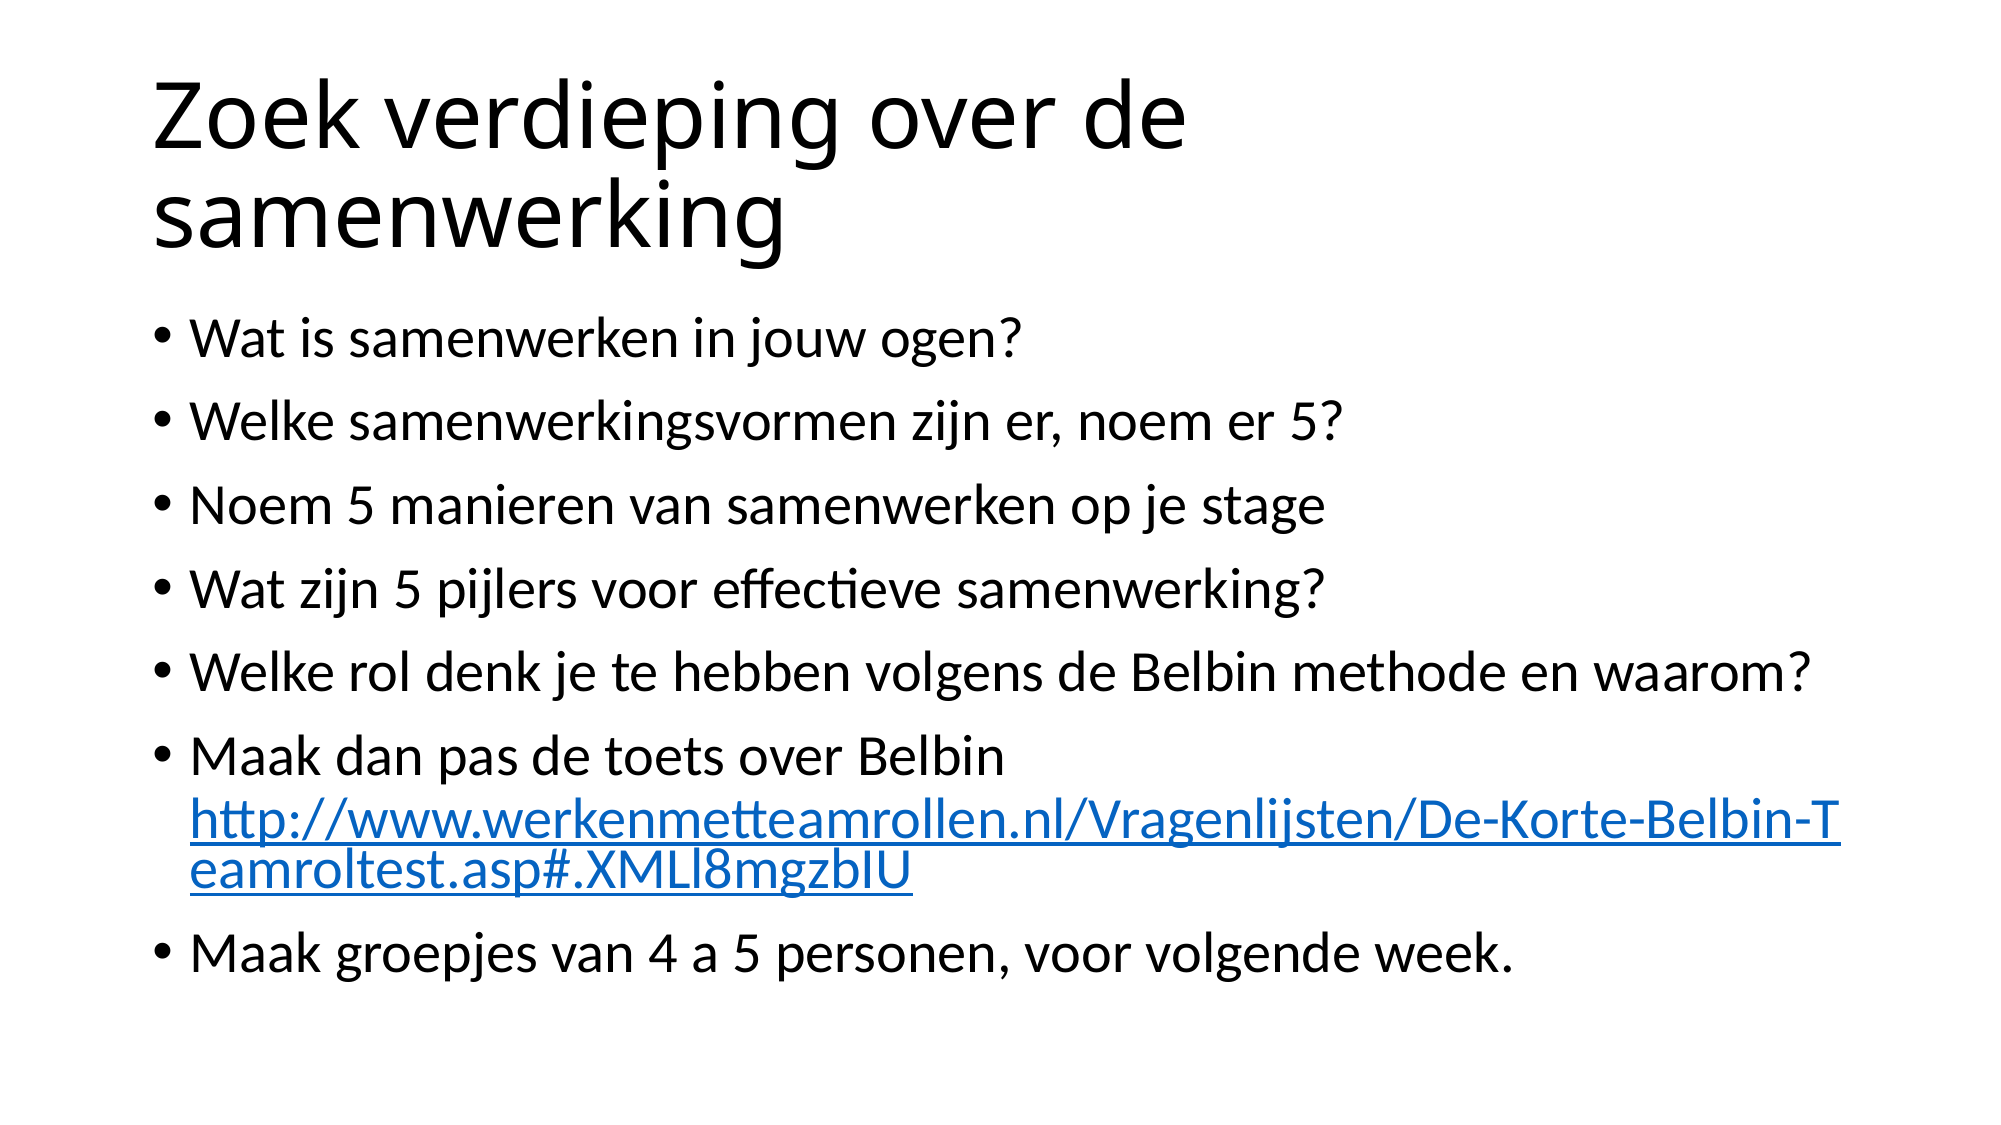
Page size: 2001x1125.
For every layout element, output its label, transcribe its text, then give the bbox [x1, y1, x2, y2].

list Wat is samenwerken in jouw ogen? Welke samenwerkingsvormen zijn er, noem er 5? Noem 5 manieren van samenwerken op je stage Wat zijn 5 pijlers voor effectieve samenwerking? Welke rol denk je te hebben volgens de Belbin methode en waarom? Maak dan pas de toets over Belbin http://www.werkenmetteamrollen.nl/Vragenlijsten/De-Korte-Belbin-Teamroltest.asp#.XMLl8mgzbIU Maak groepjes van 4 a 5 personen, voor volgende week. [137, 299, 1863, 1014]
title Zoek verdieping over de samenwerking [137, 59, 1863, 278]
